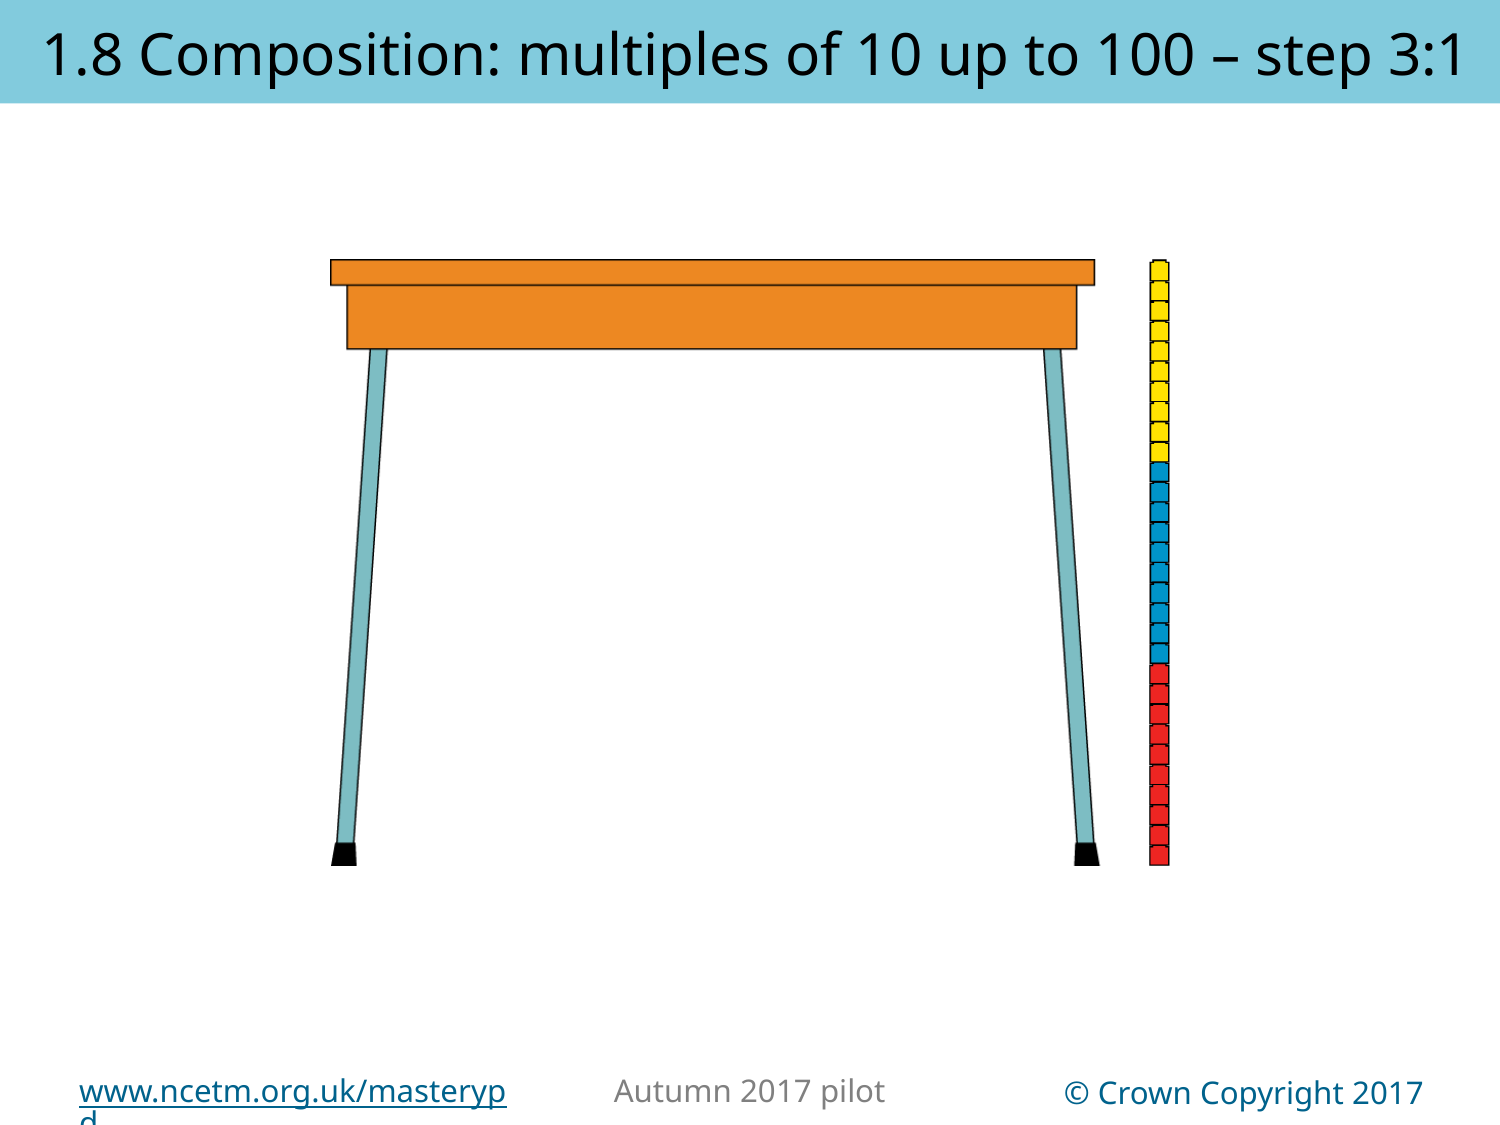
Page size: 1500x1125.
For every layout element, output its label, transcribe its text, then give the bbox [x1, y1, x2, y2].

picture [330, 259, 1200, 866]
list 1.8 Composition: multiples of 10 up to 100 – step 3:1 [0, 0, 1500, 104]
